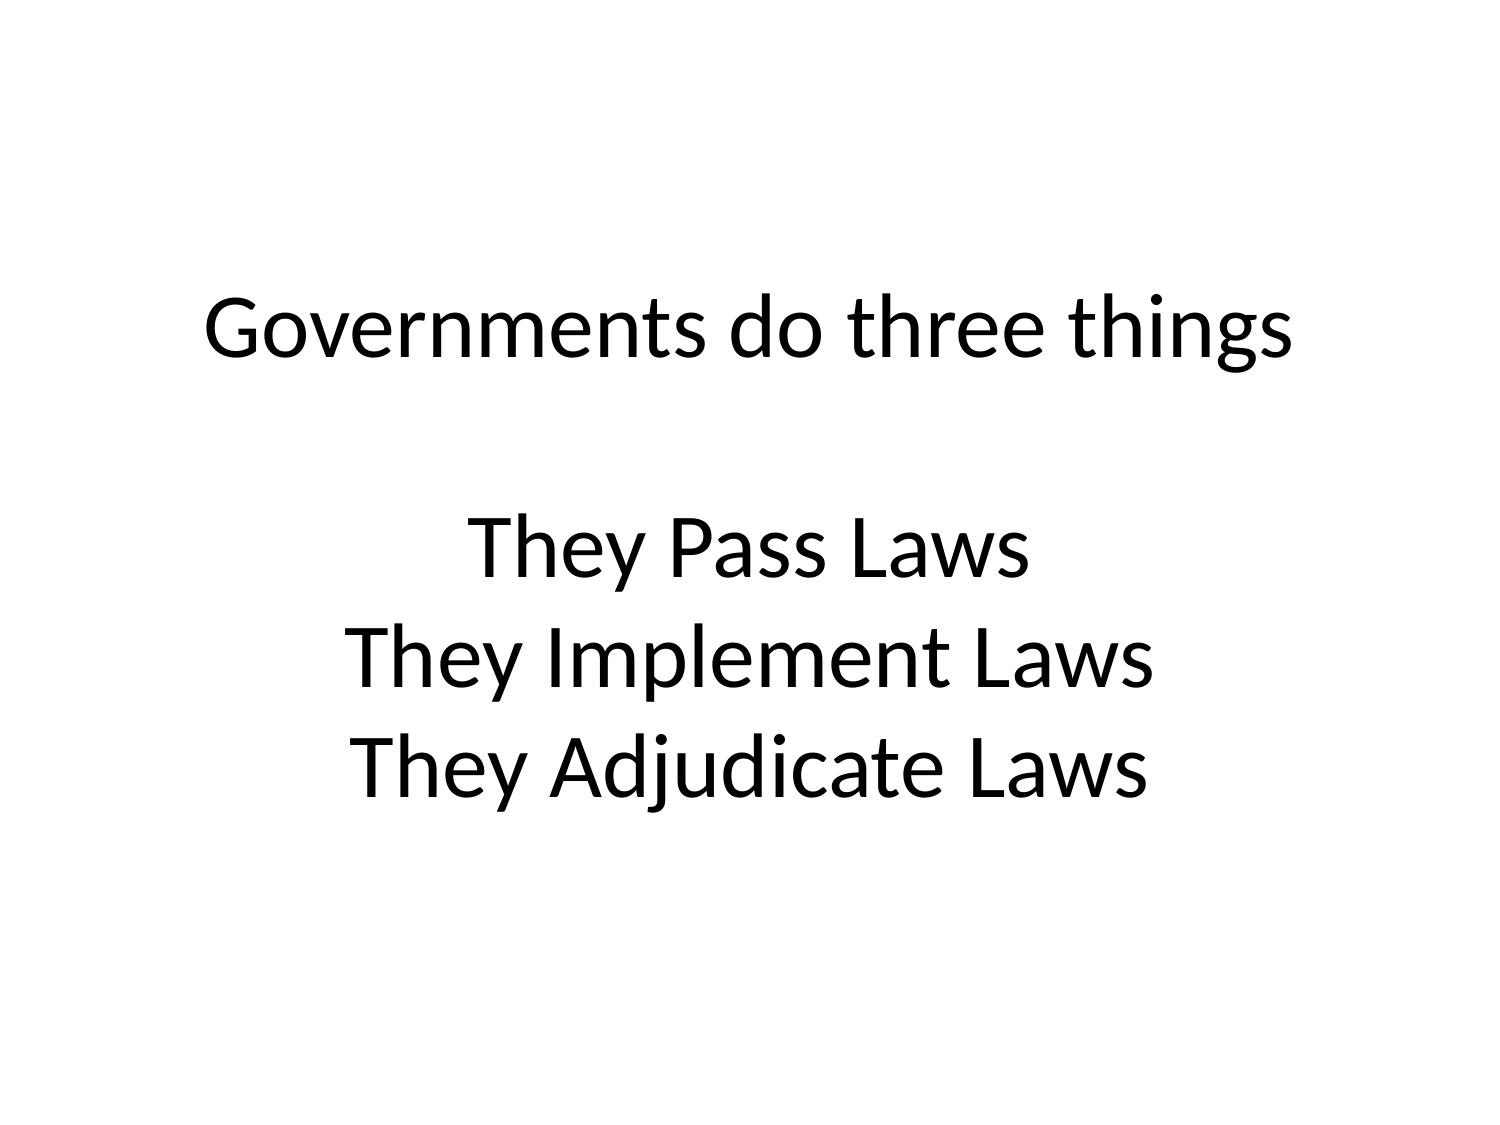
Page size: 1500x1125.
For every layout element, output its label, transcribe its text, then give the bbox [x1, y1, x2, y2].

title Governments do three things They Pass Laws They Implement Laws They Adjudicate Laws [74, 44, 1426, 1038]
